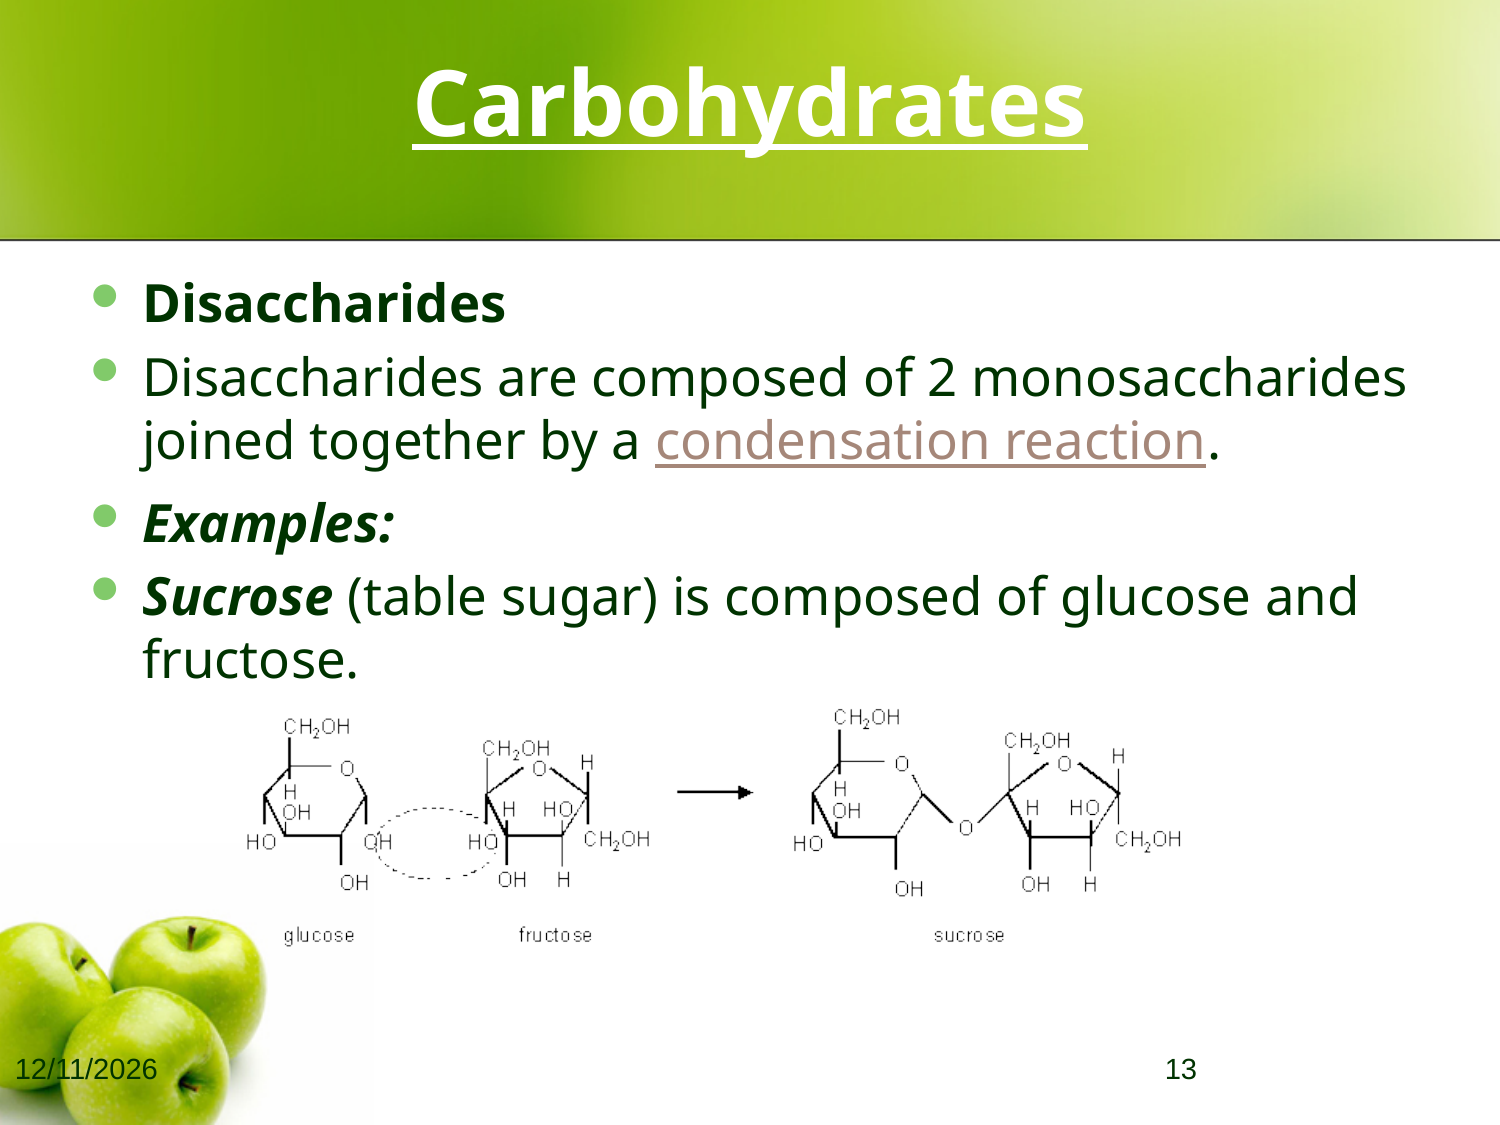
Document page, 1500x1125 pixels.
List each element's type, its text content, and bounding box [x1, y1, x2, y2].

title Carbohydrates [62, 24, 1438, 176]
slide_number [0, 1042, 350, 1103]
list Disaccharides Disaccharides are composed of 2 monosaccharides joined together by a condensation reaction. Examples: Sucrose (table sugar) is composed of glucose and fructose. [74, 262, 1426, 716]
slide_number 13 [1149, 1042, 1500, 1103]
picture [0, 0, 1500, 1125]
